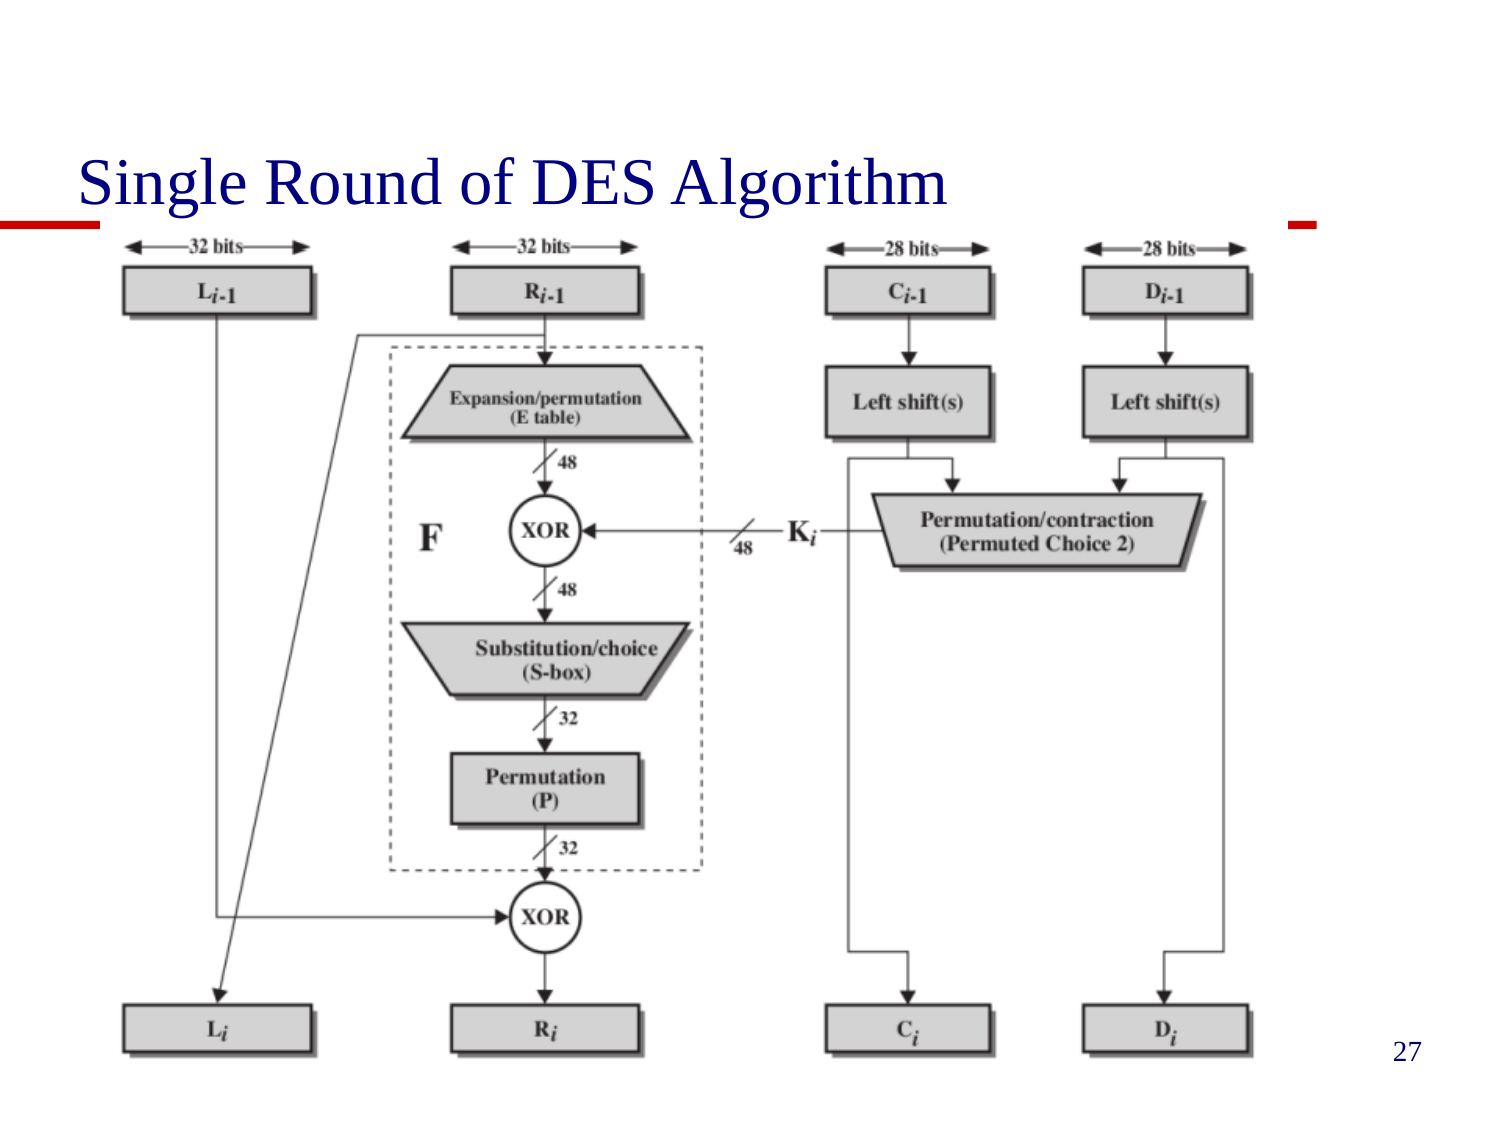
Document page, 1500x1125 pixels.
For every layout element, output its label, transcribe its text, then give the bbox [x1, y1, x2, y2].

slide_number 27 [1125, 1012, 1438, 1088]
picture [100, 219, 1288, 1074]
title Single Round of DES Algorithm [62, 43, 1338, 226]
